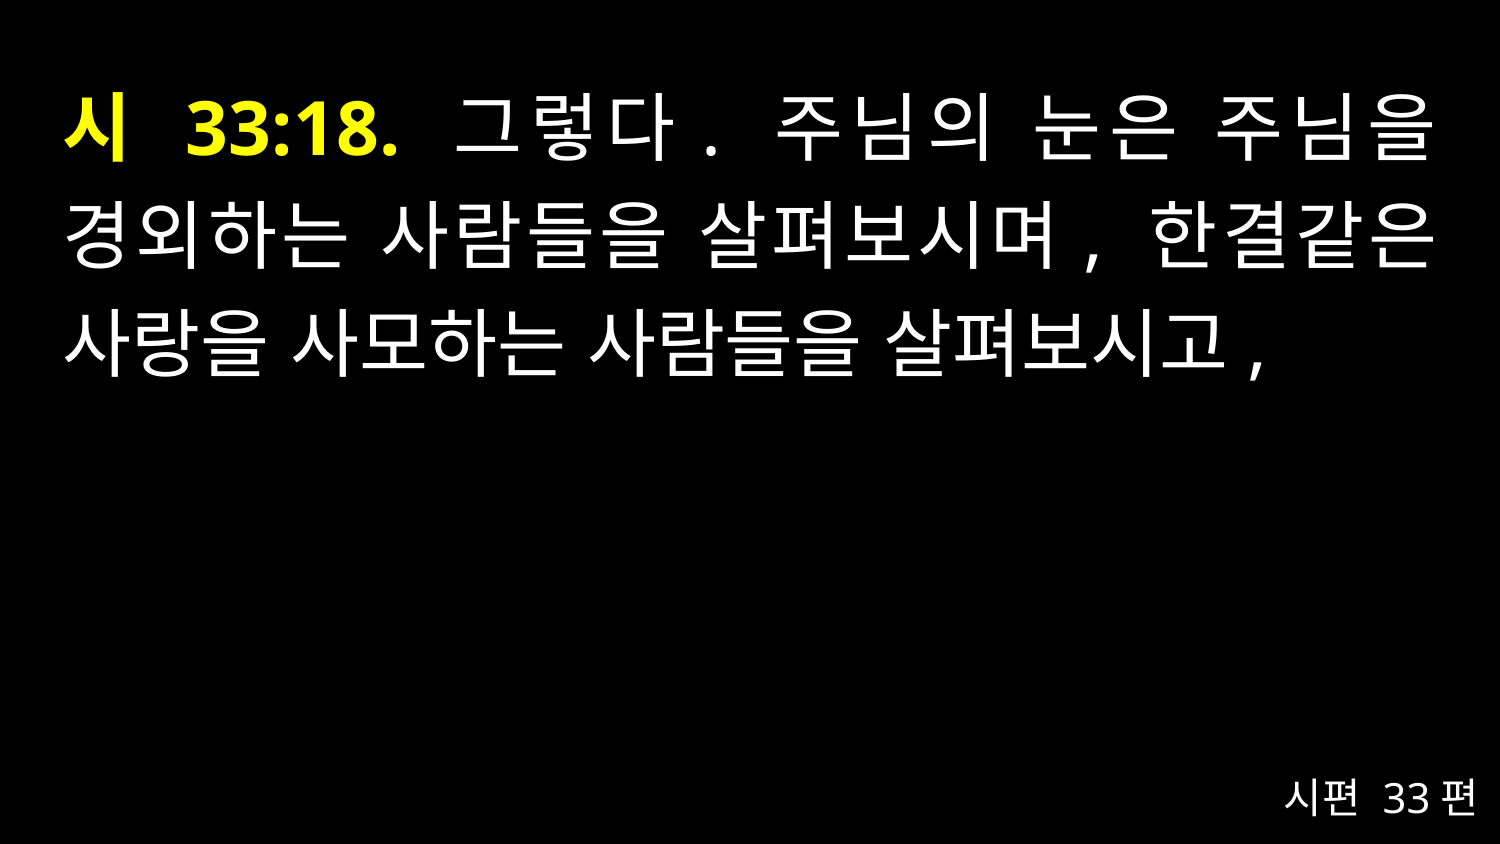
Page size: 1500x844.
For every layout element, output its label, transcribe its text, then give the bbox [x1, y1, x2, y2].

title 시 33:18. 그렇다. 주님의 눈은 주님을 경외하는 사람들을 살펴보시며, 한결같은 사랑을 사모하는 사람들을 살펴보시고, [0, 0, 1500, 844]
subtitle 시편 33편 [916, 770, 1500, 844]
